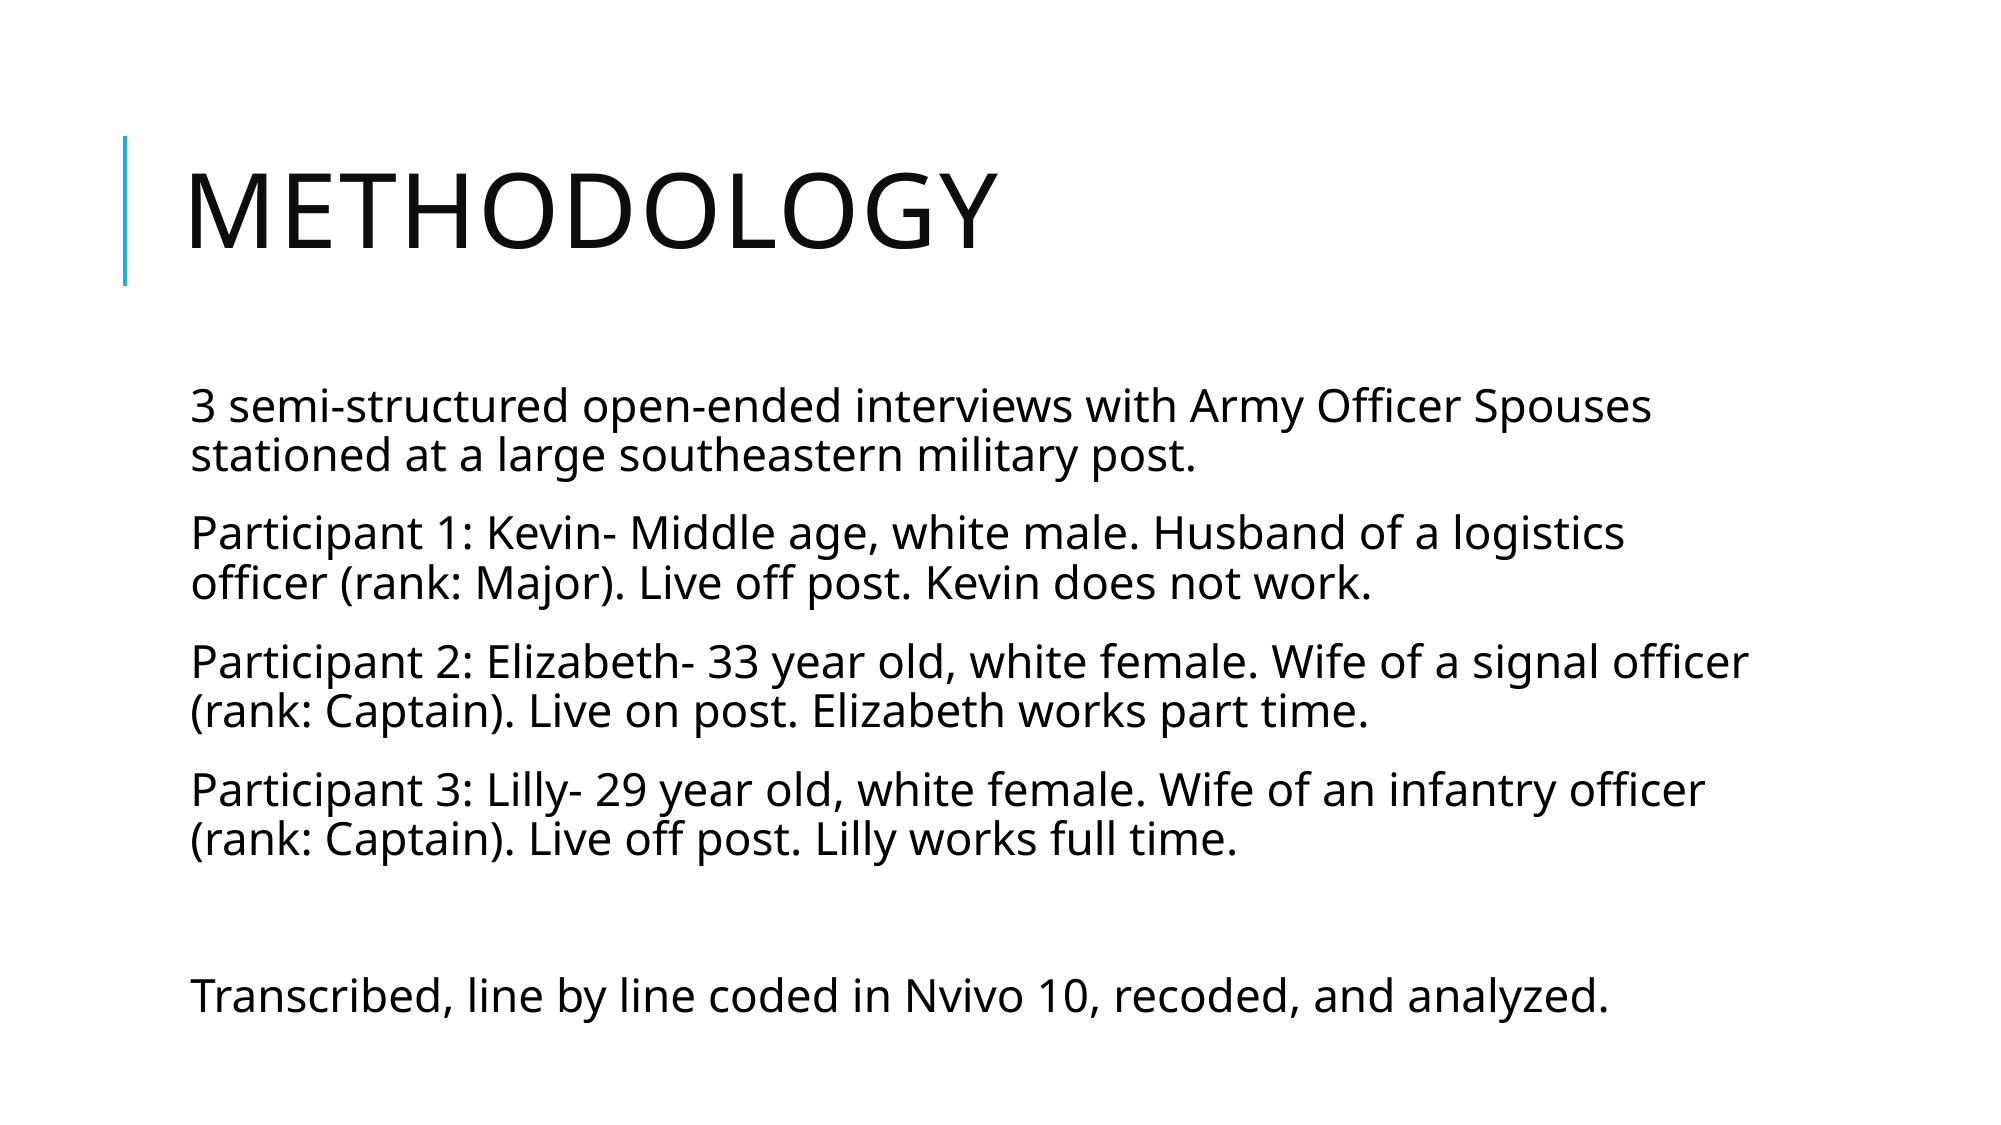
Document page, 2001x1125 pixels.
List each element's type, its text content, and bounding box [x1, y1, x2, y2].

title Methodology [168, 96, 1763, 342]
list 3 semi-structured open-ended interviews with Army Officer Spouses stationed at a large southeastern military post. Participant 1: Kevin- Middle age, white male. Husband of a logistics officer (rank: Major). Live off post. Kevin does not work. Participant 2: Elizabeth- 33 year old, white female. Wife of a signal officer (rank: Captain). Live on post. Elizabeth works part time. Participant 3: Lilly- 29 year old, white female. Wife of an infantry officer (rank: Captain). Live off post. Lilly works full time. Transcribed, line by line coded in Nvivo 10, recoded, and analyzed. [168, 375, 1763, 1035]
